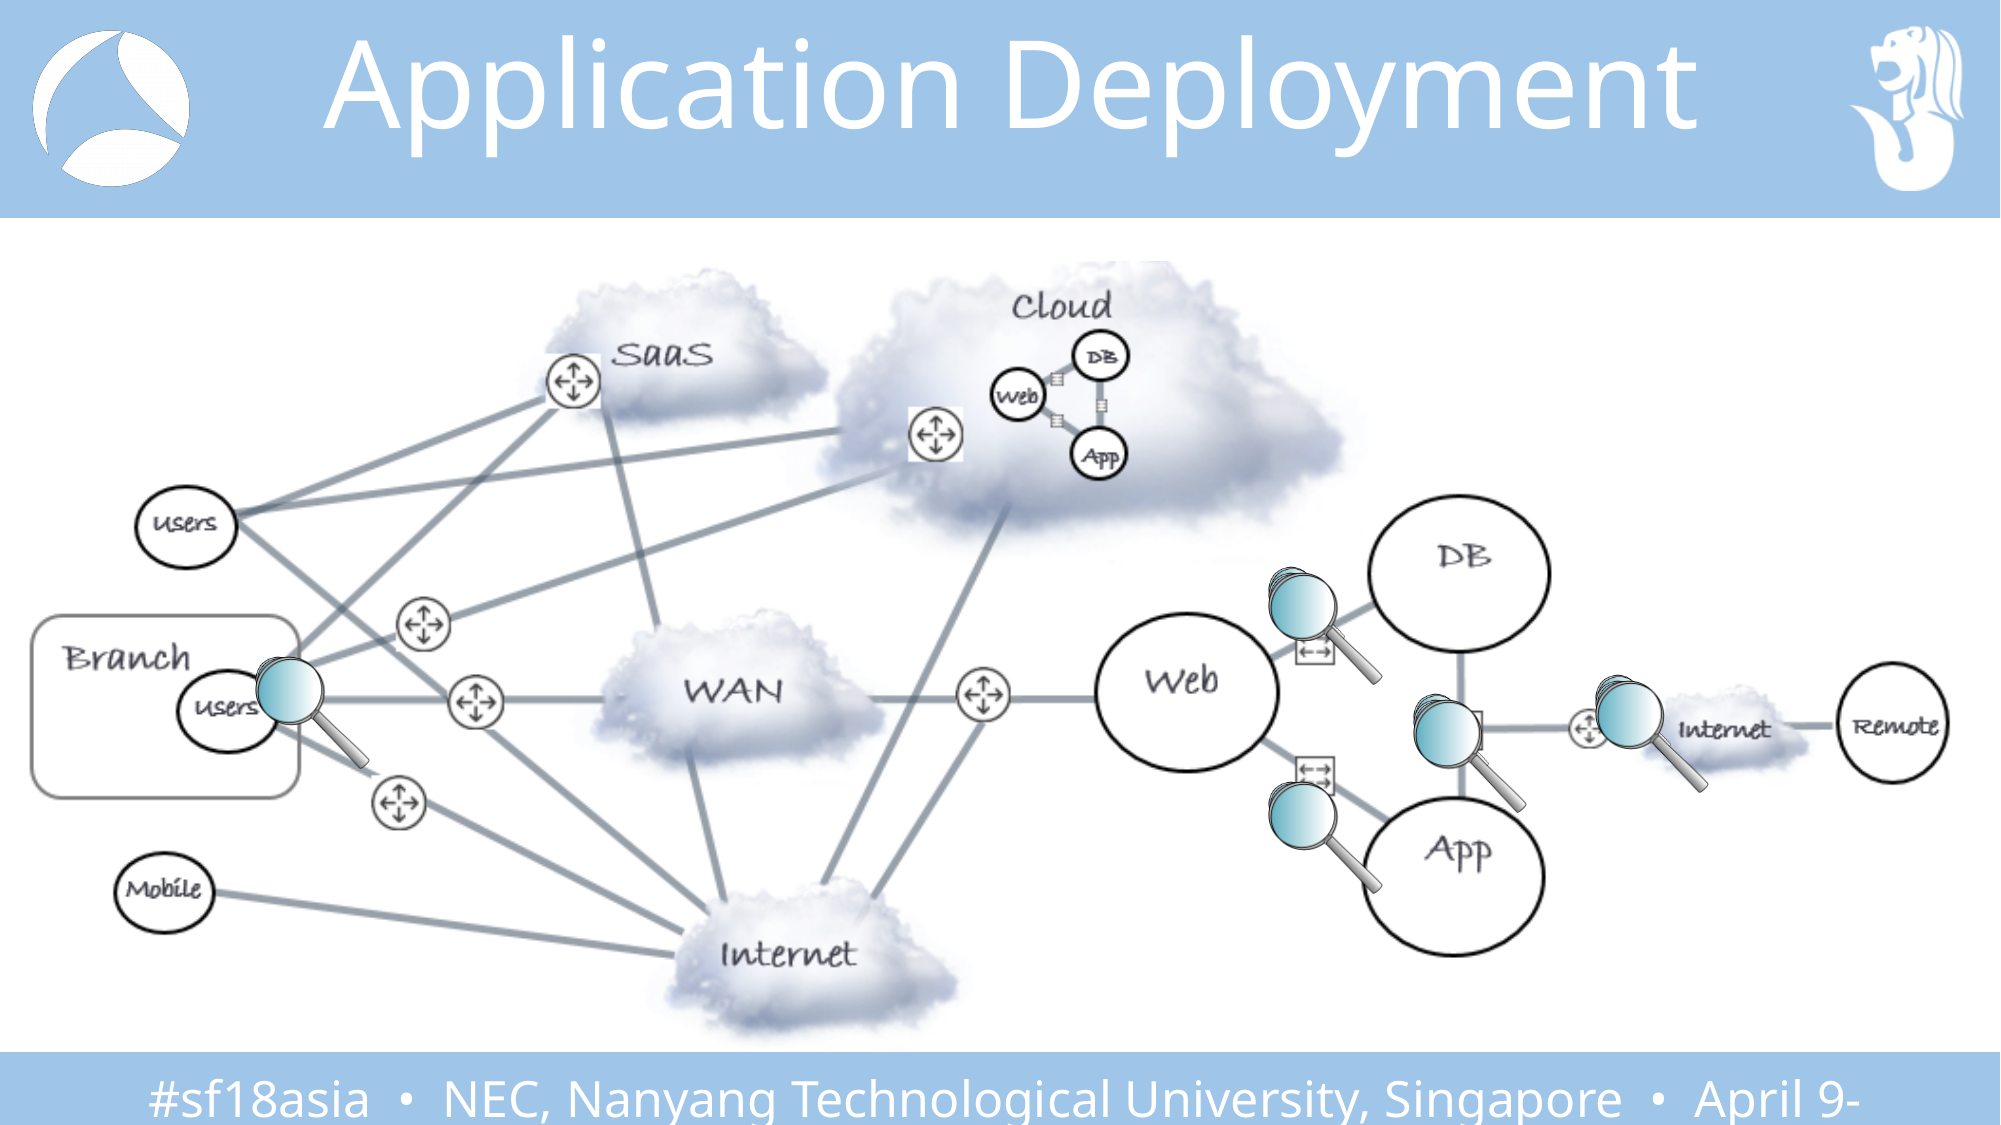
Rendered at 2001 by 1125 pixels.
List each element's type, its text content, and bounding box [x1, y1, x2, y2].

title Application Deployment [31, 24, 1994, 155]
picture [32, 155, 190, 187]
picture [17, 261, 1972, 1051]
picture [1849, 155, 1964, 191]
